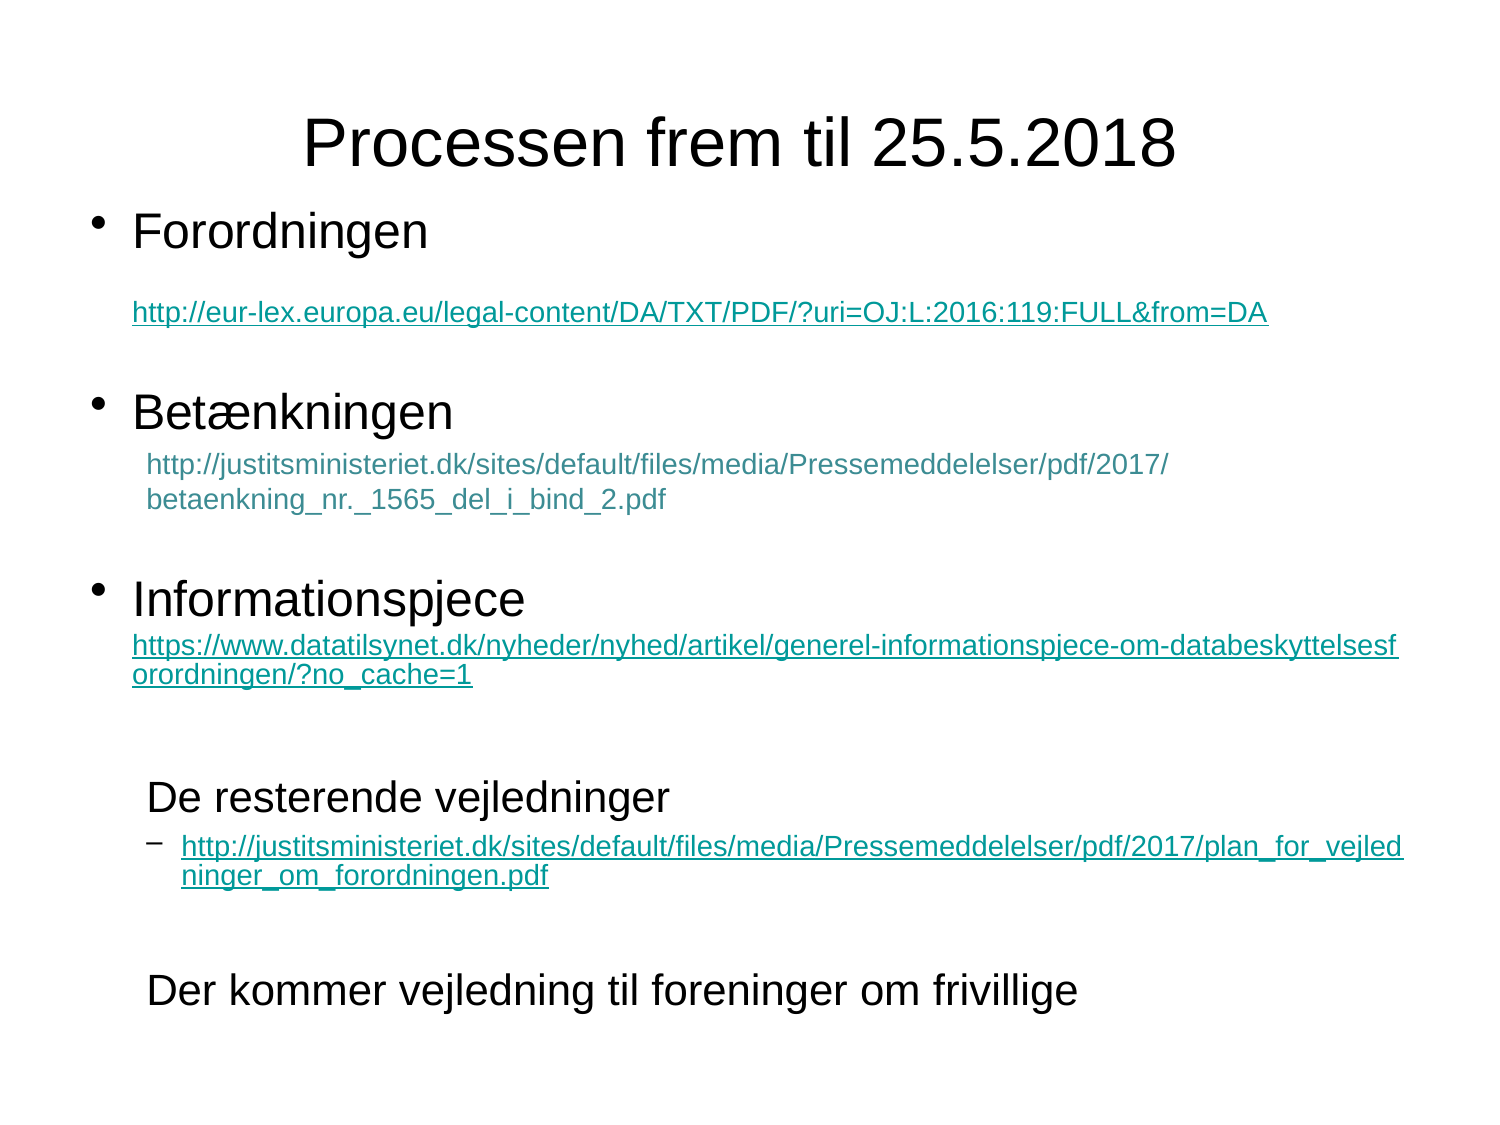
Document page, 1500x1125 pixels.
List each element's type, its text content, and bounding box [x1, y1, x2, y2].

list Forordningen http://eur-lex.europa.eu/legal-content/DA/TXT/PDF/?uri=OJ:L:2016:119:FULL&from=DA Betænkningen http://justitsministeriet.dk/sites/default/files/media/Pressemeddelelser/pdf/2017/betaenkning_nr._1565_del_i_bind_2.pdf Informationspjece https://www.datatilsynet.dk/nyheder/nyhed/artikel/generel-informationspjece-om-databeskyttelsesforordningen/?no_cache=1 De resterende vejledninger http://justitsministeriet.dk/sites/default/files/media/Pressemeddelelser/pdf/2017/plan_for_vejledninger_om_forordningen.pdf Der kommer vejledning til foreninger om frivillige [75, 191, 1425, 1059]
title Processen frem til 25.5.2018 [75, 45, 1425, 191]
